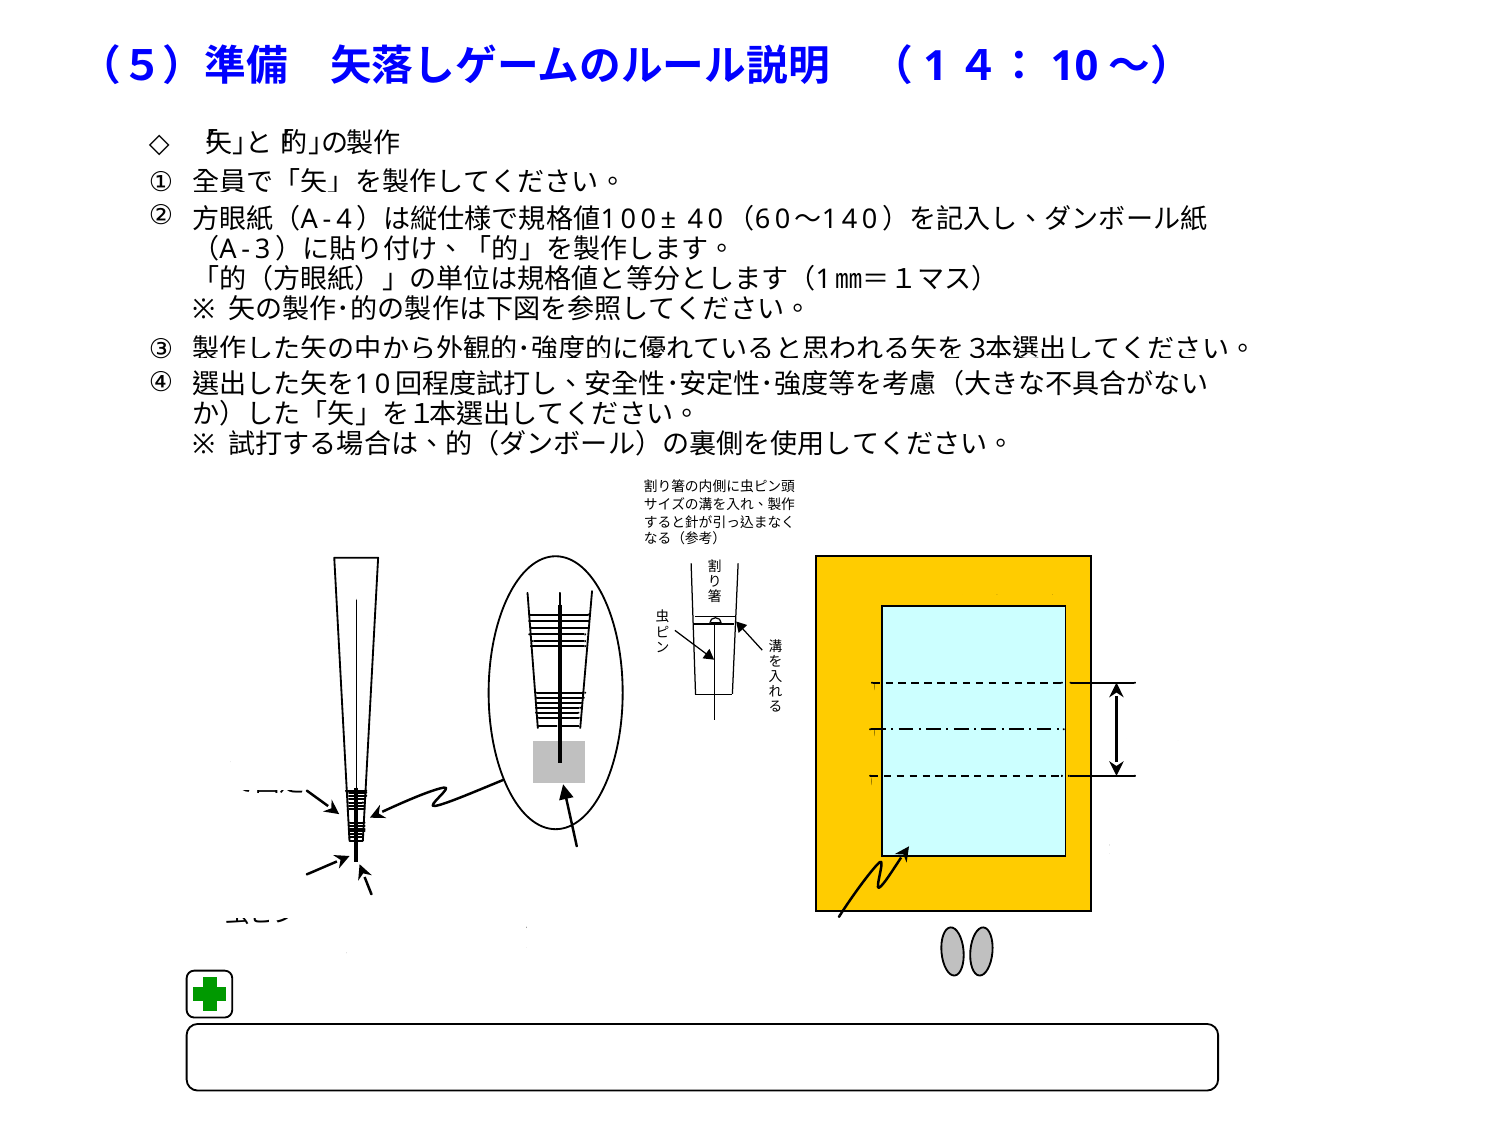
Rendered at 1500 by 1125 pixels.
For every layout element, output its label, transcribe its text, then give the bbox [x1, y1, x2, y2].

picture [135, 113, 1270, 1094]
text_box （５）準備 矢落しゲームのルール説明 （1４：10～） [64, 31, 1400, 96]
